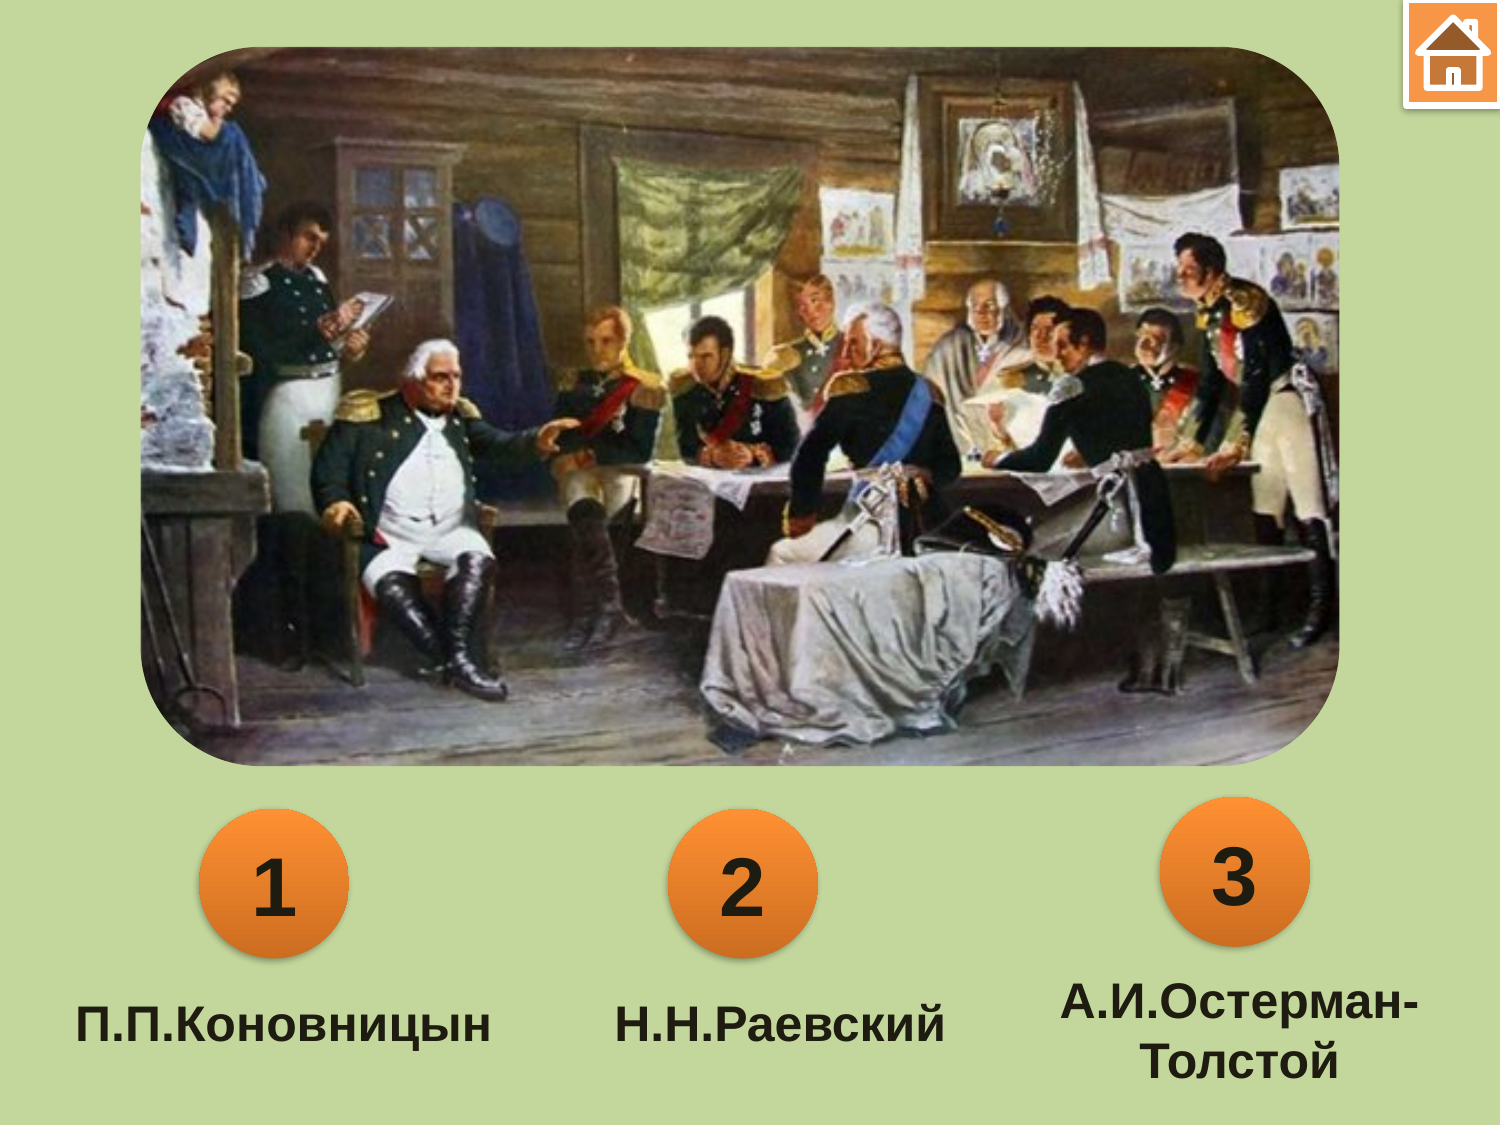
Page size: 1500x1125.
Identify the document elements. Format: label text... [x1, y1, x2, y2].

text_box А.И.Остерман- Толстой [1044, 960, 1435, 1096]
text_box 2 [667, 808, 818, 959]
text_box Н.Н.Раевский [599, 984, 962, 1060]
text_box [1403, 0, 1500, 109]
picture [140, 46, 1340, 767]
text_box 1 [199, 808, 350, 959]
text_box 3 [1160, 796, 1311, 947]
text_box П.П.Коновницын [60, 984, 508, 1060]
